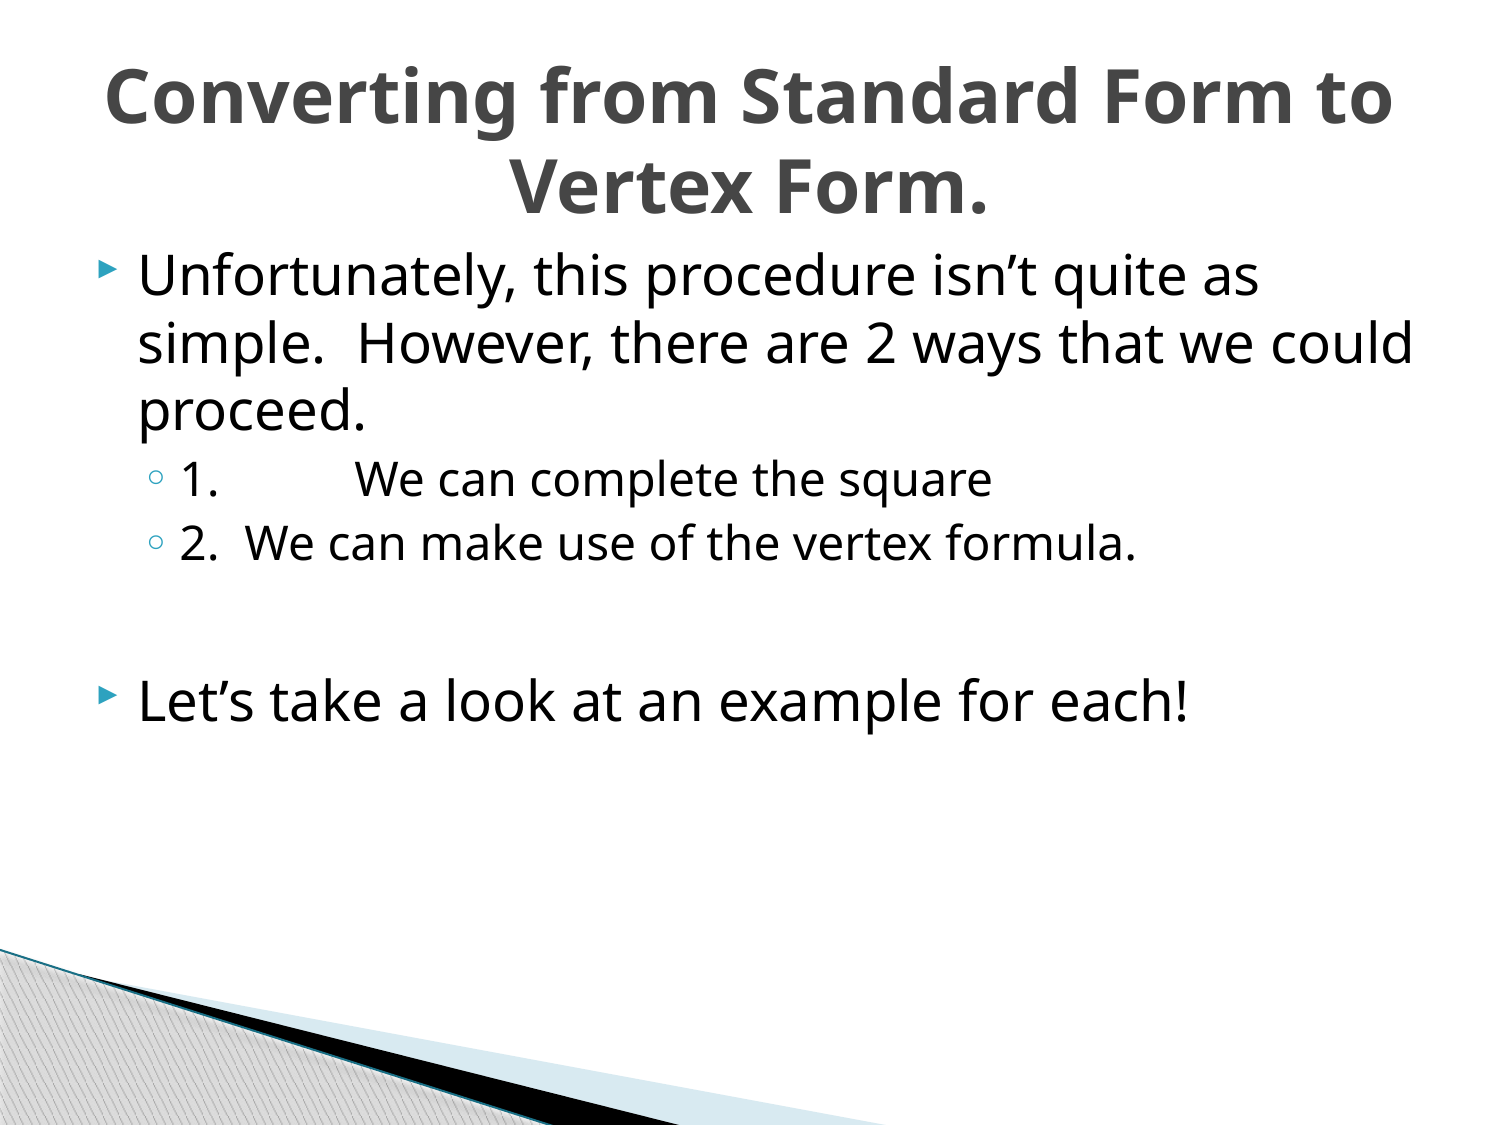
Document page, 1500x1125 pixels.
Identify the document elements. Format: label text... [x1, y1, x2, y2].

title Converting from Standard Form to Vertex Form. [75, 45, 1425, 233]
list Unfortunately, this procedure isn’t quite as simple. However, there are 2 ways that we could proceed. 1. We can complete the square 2. We can make use of the vertex formula. Let’s take a look at an example for each! [62, 231, 1438, 773]
